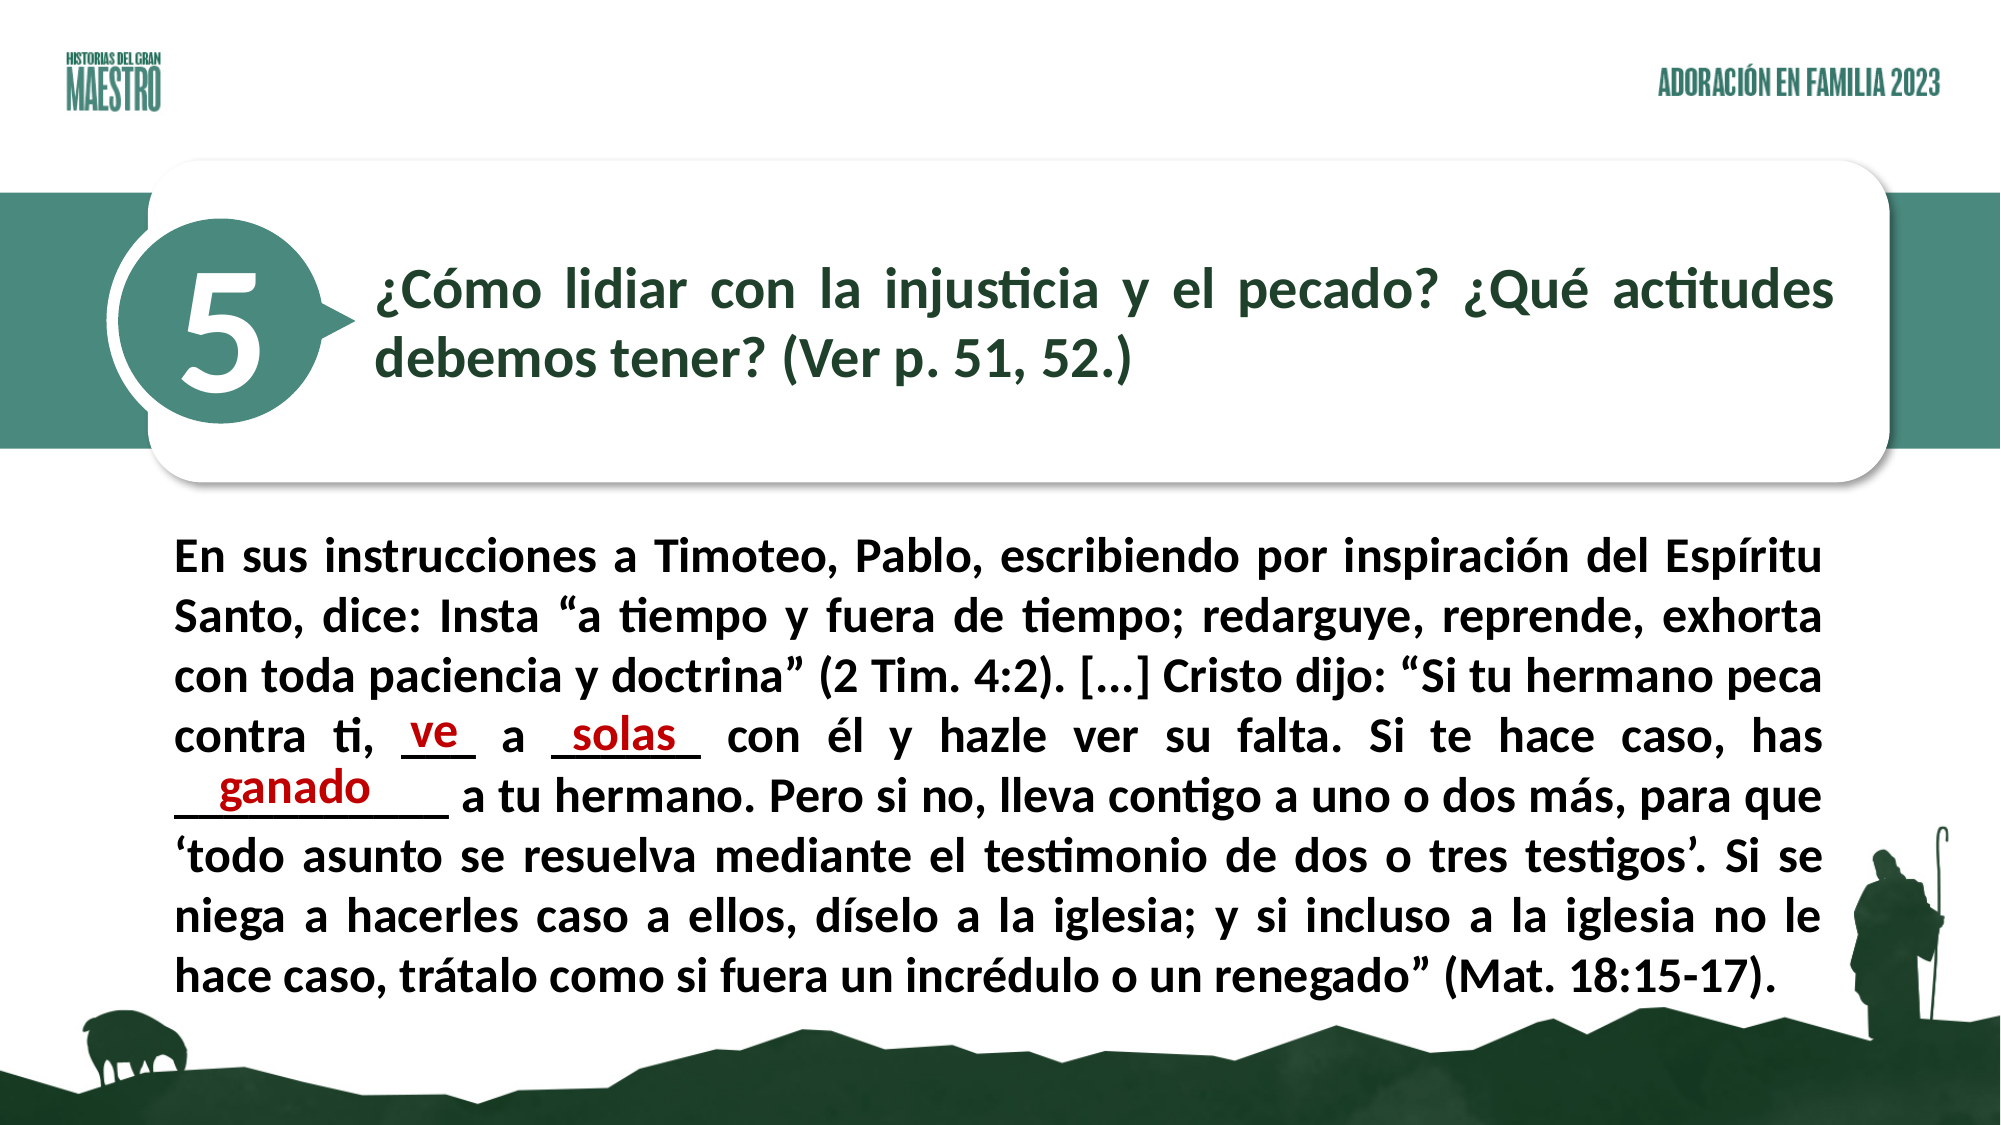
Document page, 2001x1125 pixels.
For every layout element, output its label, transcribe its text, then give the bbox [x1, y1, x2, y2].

text_box En sus instrucciones a Timoteo, Pablo, escribiendo por inspiración del Espíritu Santo, dice: Insta “a tiempo y fuera de tiempo; redarguye, reprende, exhorta con toda paciencia y doctrina” (2 Tim. 4:2). [...] Cristo dijo: “Si tu hermano peca contra ti, ___ a ______ con él y hazle ver su falta. Si te hace caso, has ___________ a tu hermano. Pero si no, lleva contigo a uno o dos más, para que ‘todo asunto se resuelva mediante el testimonio de dos o tres testigos’. Si se niega a hacerles caso a ellos, díselo a la iglesia; y si incluso a la iglesia no le hace caso, trátalo como si fuera un incrédulo o un renegado” (Mat. 18:15-17). [160, 515, 1840, 1011]
text_box solas [558, 693, 728, 768]
text_box ganado [204, 745, 450, 821]
picture [0, 0, 2001, 1125]
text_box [0, 160, 2000, 483]
text_box ve [395, 689, 505, 765]
